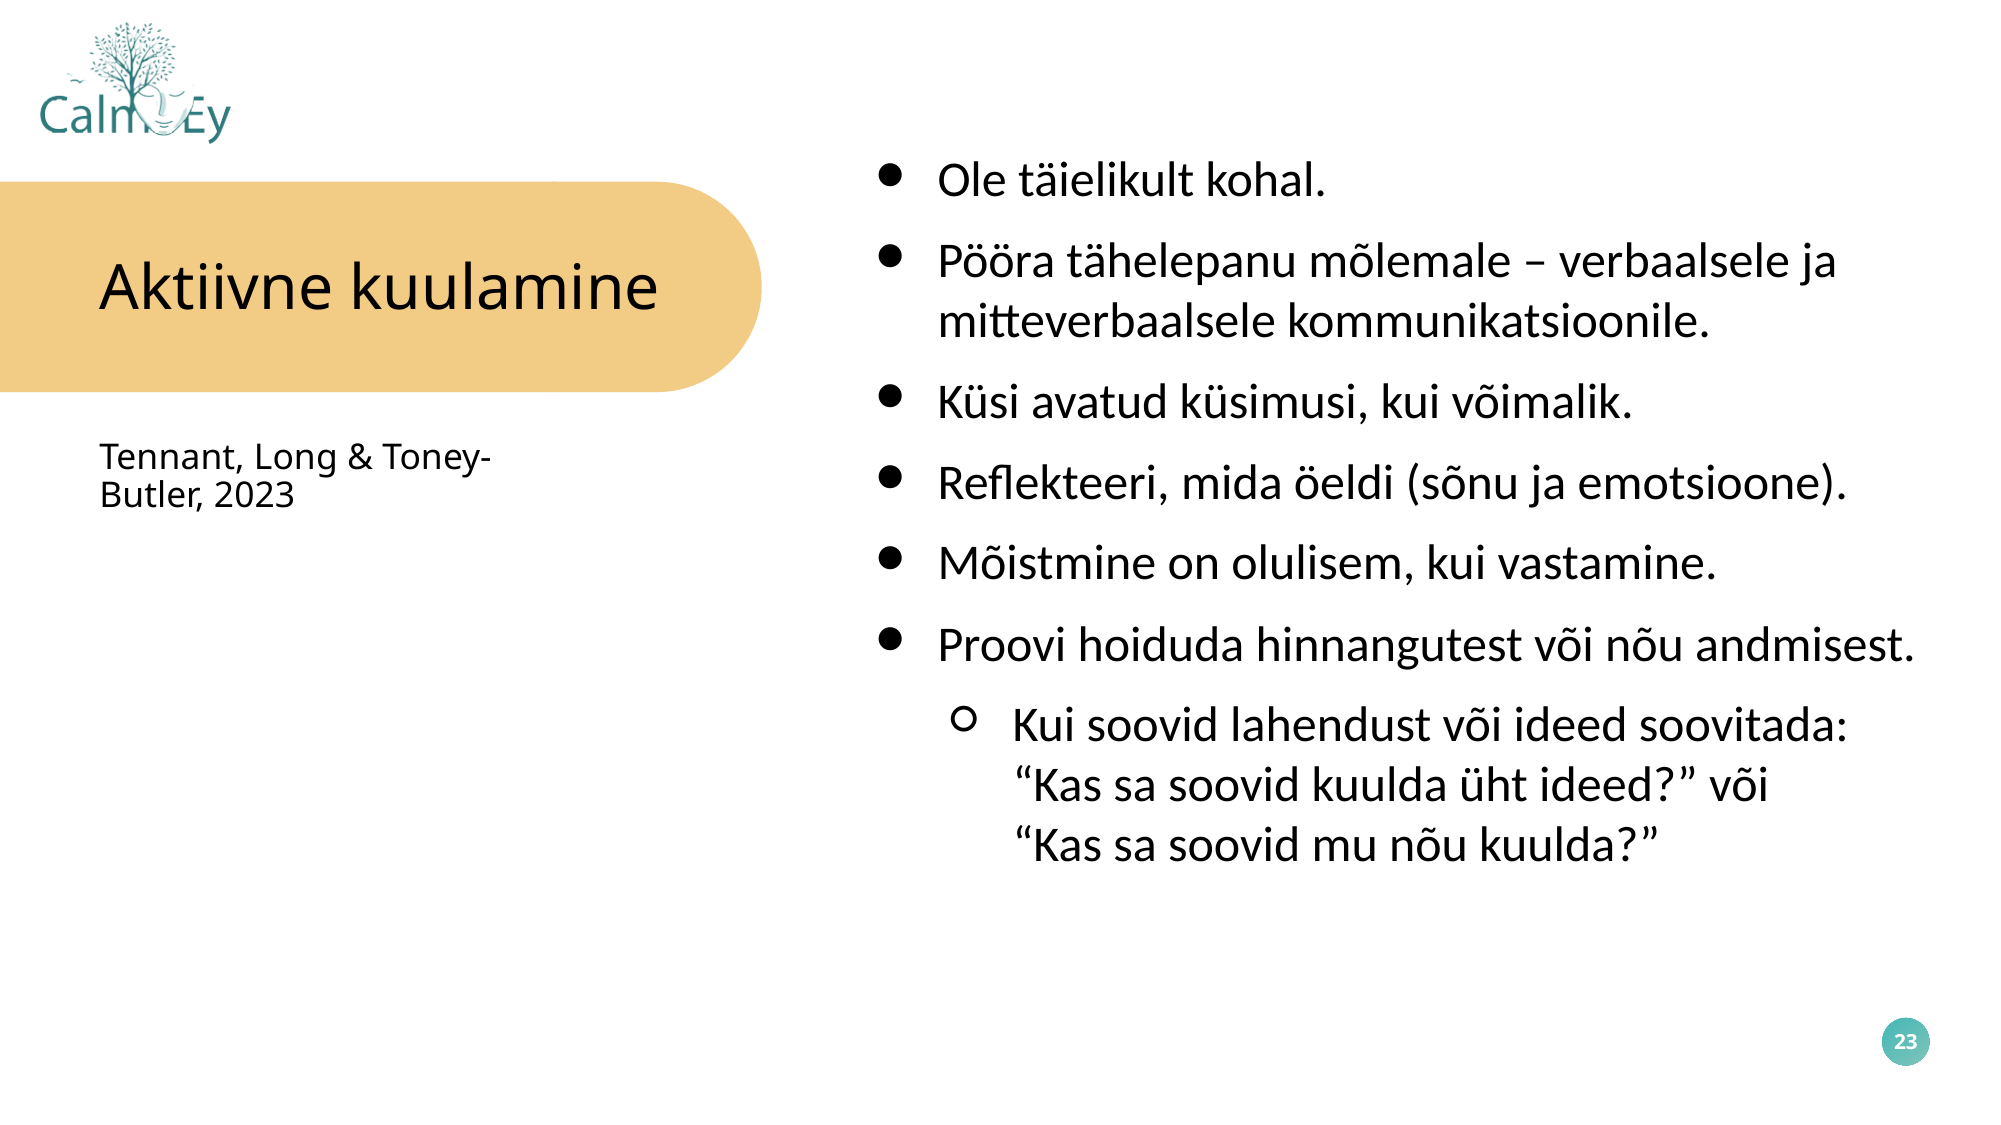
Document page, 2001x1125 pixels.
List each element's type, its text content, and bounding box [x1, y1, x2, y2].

picture [19, 4, 256, 152]
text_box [0, 181, 762, 393]
text_box Tennant, Long & Toney-Butler, 2023 [84, 423, 595, 531]
text_box Ole täielikult kohal. Pööra tähelepanu mõlemale – verbaalsele ja mitteverbaalsele kommunikatsioonile. Küsi avatud küsimusi, kui võimalik. Reflekteeri, mida öeldi (sõnu ja emotsioone). Mõistmine on olulisem, kui vastamine. Proovi hoiduda hinnangutest või nõu andmisest. Kui soovid lahendust või ideed soovitada: “Kas sa soovid kuulda üht ideed?” või “Kas sa soovid mu nõu kuulda?” [847, 131, 1960, 1047]
